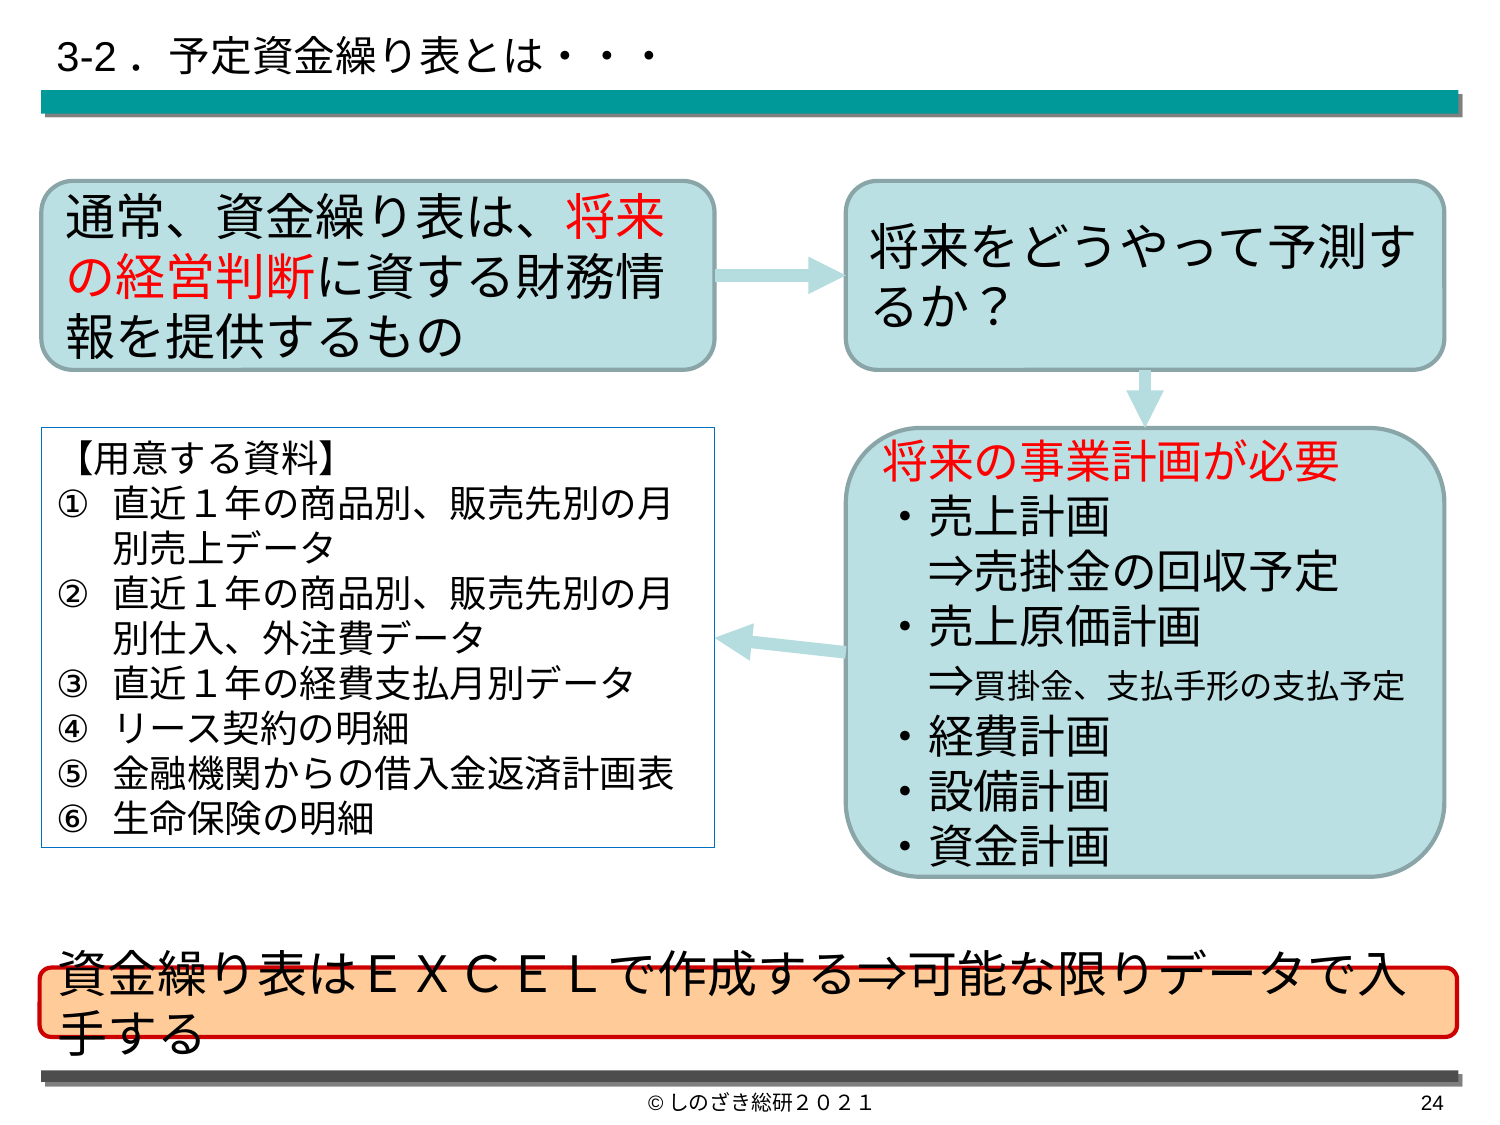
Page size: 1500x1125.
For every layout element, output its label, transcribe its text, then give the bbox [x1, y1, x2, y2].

text_box 通常、資金繰り表は、将来の経営判断に資する財務情報を提供するもの [39, 178, 717, 372]
title 3-2．予定資金繰り表とは・・・ [41, 19, 1459, 91]
slide_number 23 [1108, 1082, 1459, 1125]
text_box 将来をどうやって予測するか？ [843, 178, 1447, 372]
text_box 【用意する資料】 直近１年の商品別、販売先別の月別売上データ 直近１年の商品別、販売先別の月別仕入、外注費データ 直近１年の経費支払月別データ リース契約の明細 金融機関からの借入金返済計画表 生命保険の明細 [41, 427, 715, 848]
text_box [714, 639, 847, 653]
footer ©しのざき総研２０２１ [524, 1082, 1000, 1125]
text_box 将来の事業計画が必要 ・売上計画 ⇒売掛金の回収予定 ・売上原価計画 ⇒買掛金、支払手形の支払予定 ・経費計画 ・設備計画 ・資金計画 [843, 425, 1447, 879]
text_box 資金繰り表はＥＸＣＥＬで作成する⇒可能な限りデータで入手する [37, 965, 1460, 1040]
